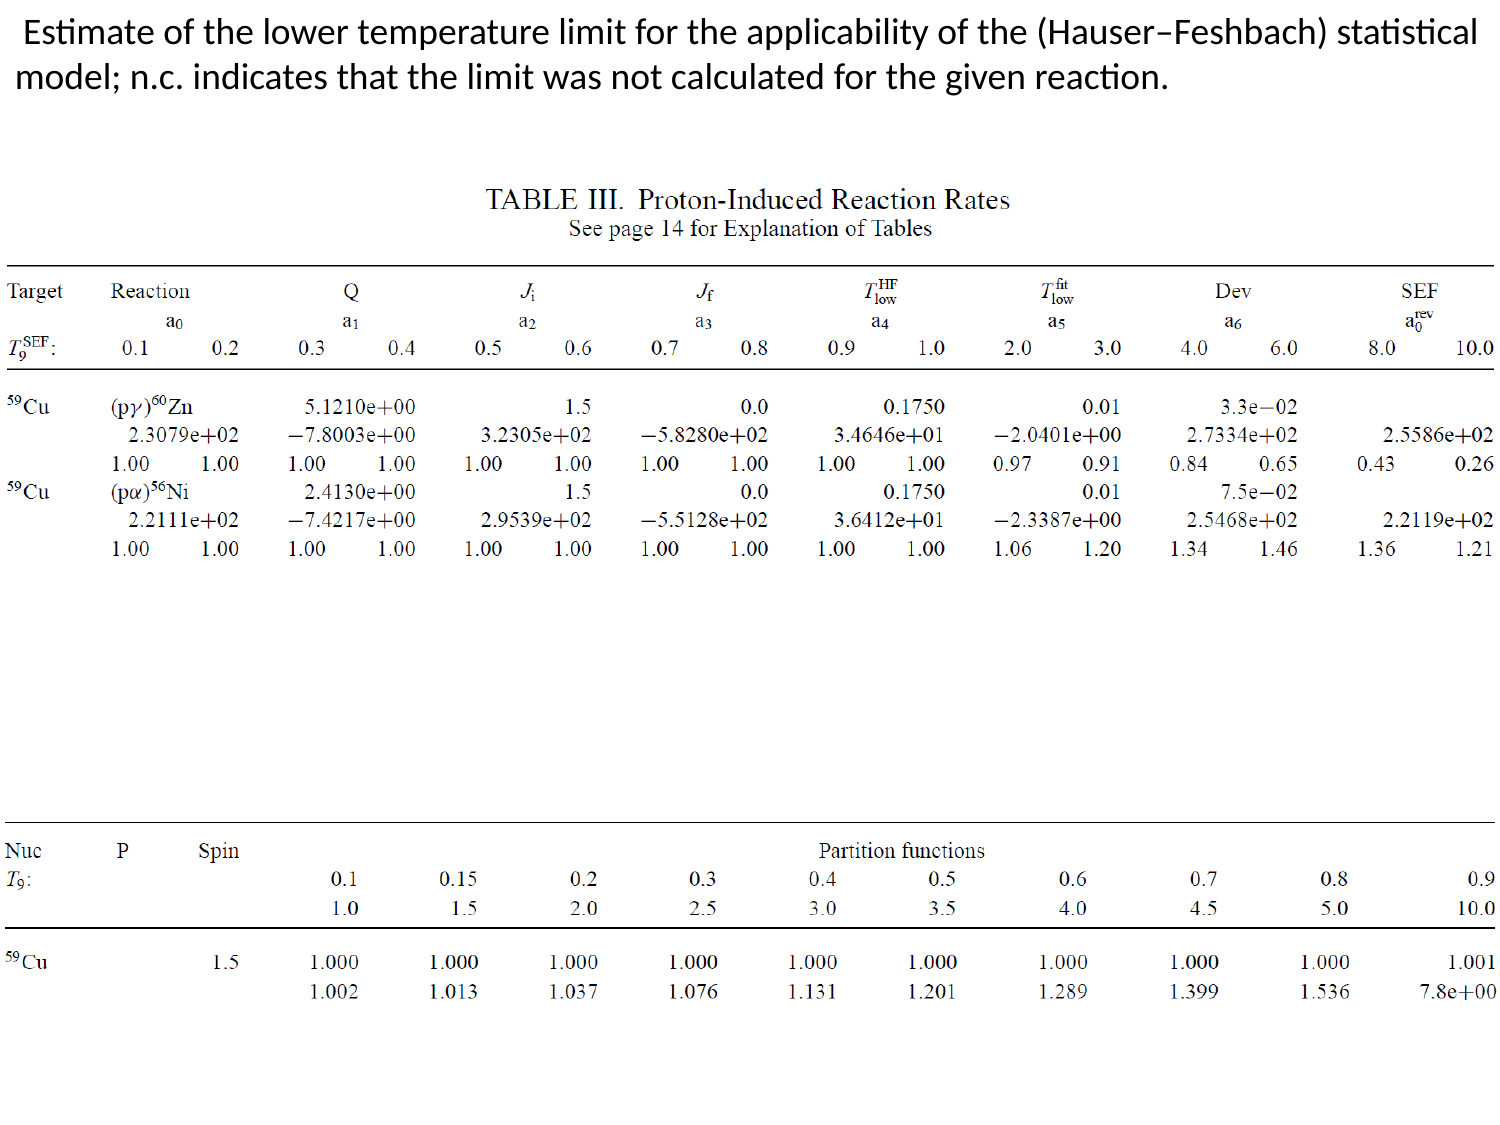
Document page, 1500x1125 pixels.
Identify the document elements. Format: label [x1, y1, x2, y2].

picture [0, 816, 1500, 933]
picture [0, 389, 1500, 563]
picture [0, 949, 1500, 1005]
picture [0, 169, 1500, 383]
